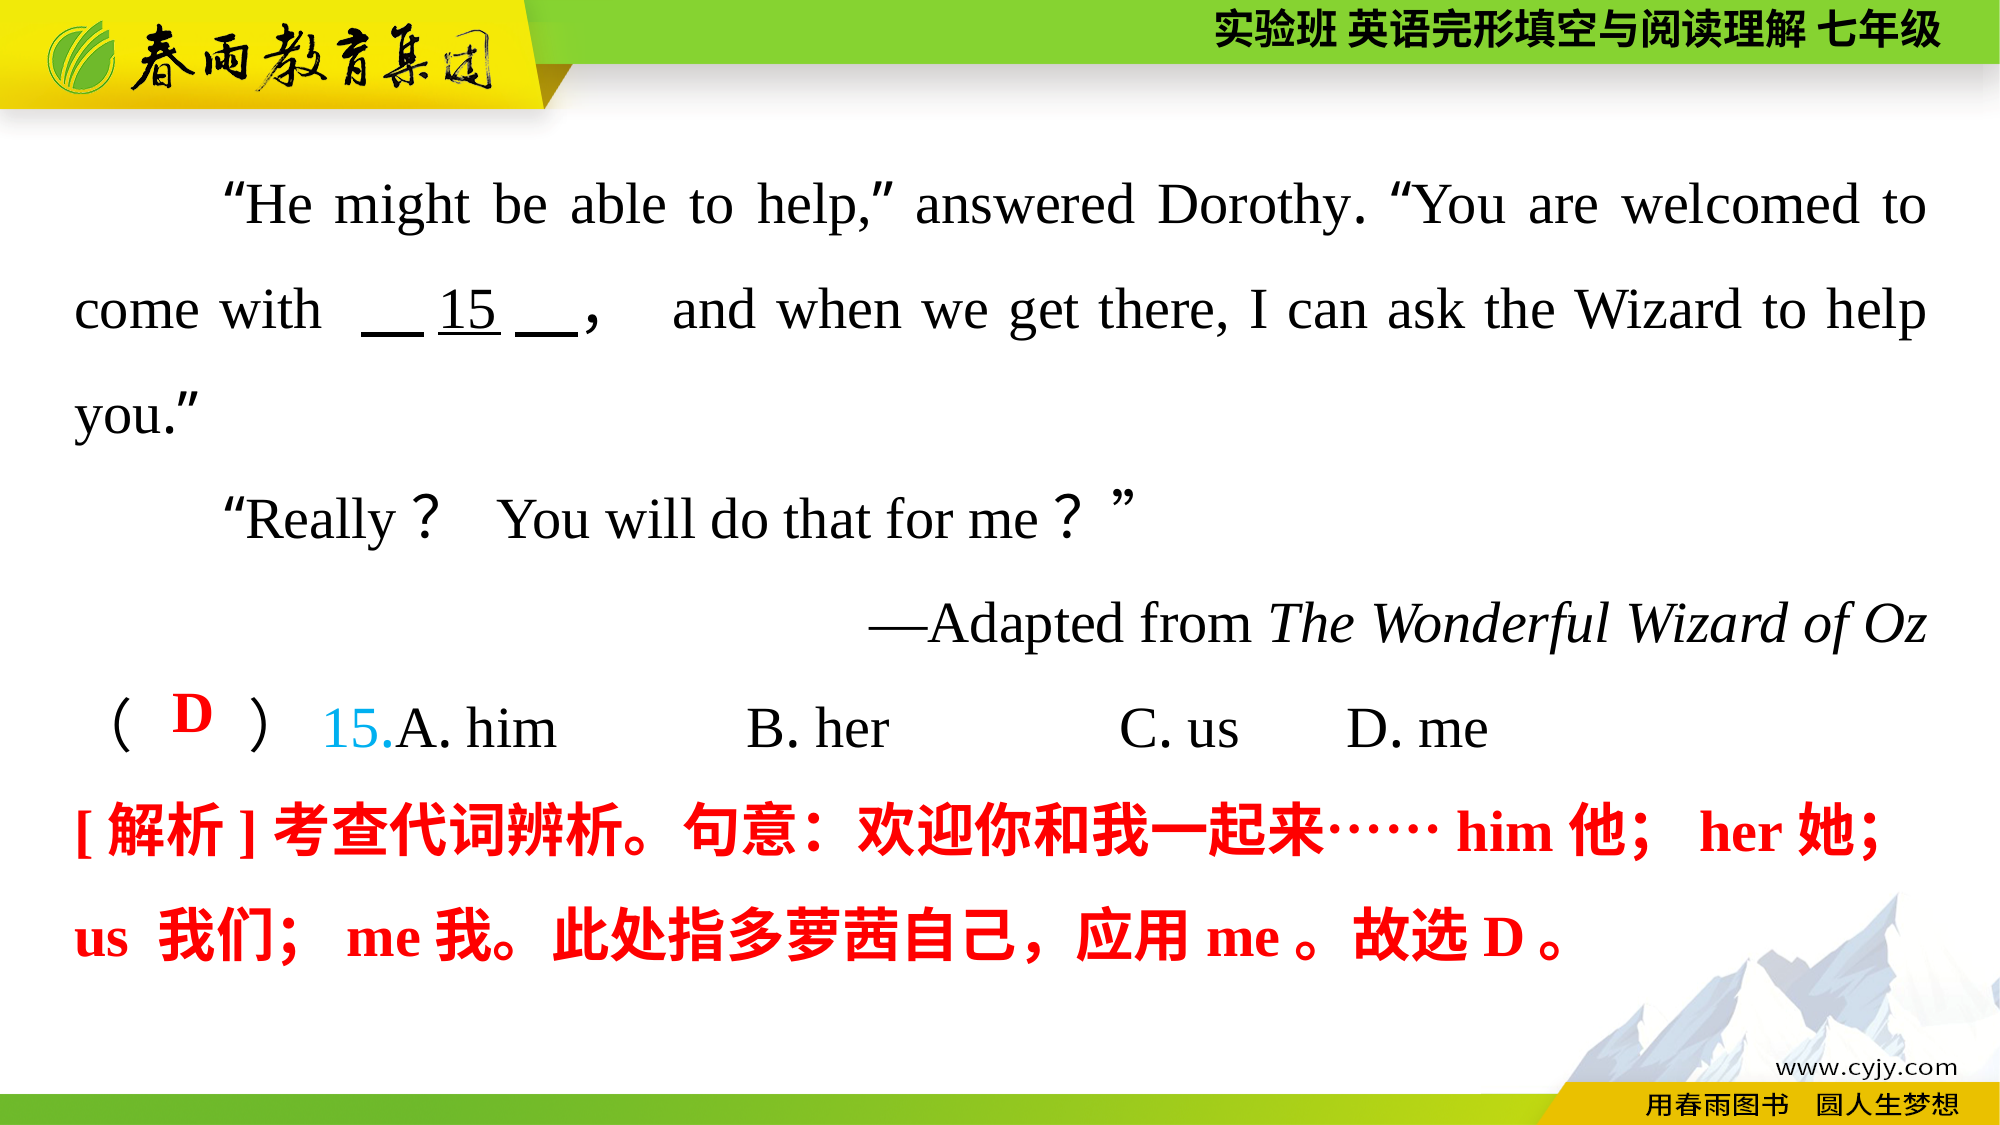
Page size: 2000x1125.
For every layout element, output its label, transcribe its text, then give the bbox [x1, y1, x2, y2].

picture [0, 0, 2000, 1125]
text_box [解析]考查代词辨析。句意：欢迎你和我一起来……him他；her她；us 我们；me我。此处指多萝茜自己，应用me。故选D。 [59, 750, 1944, 976]
list “He might be able to help,” answered Dorothy. “You are welcomed to come with 15 ， and when we get there, I can ask the Wizard to help you.” “Really？ You will do that for me？” —Adapted from The Wonderful Wizard of Oz （ ）15.A. him B. her C. us D. me [59, 122, 1944, 750]
text_box D [157, 667, 230, 752]
